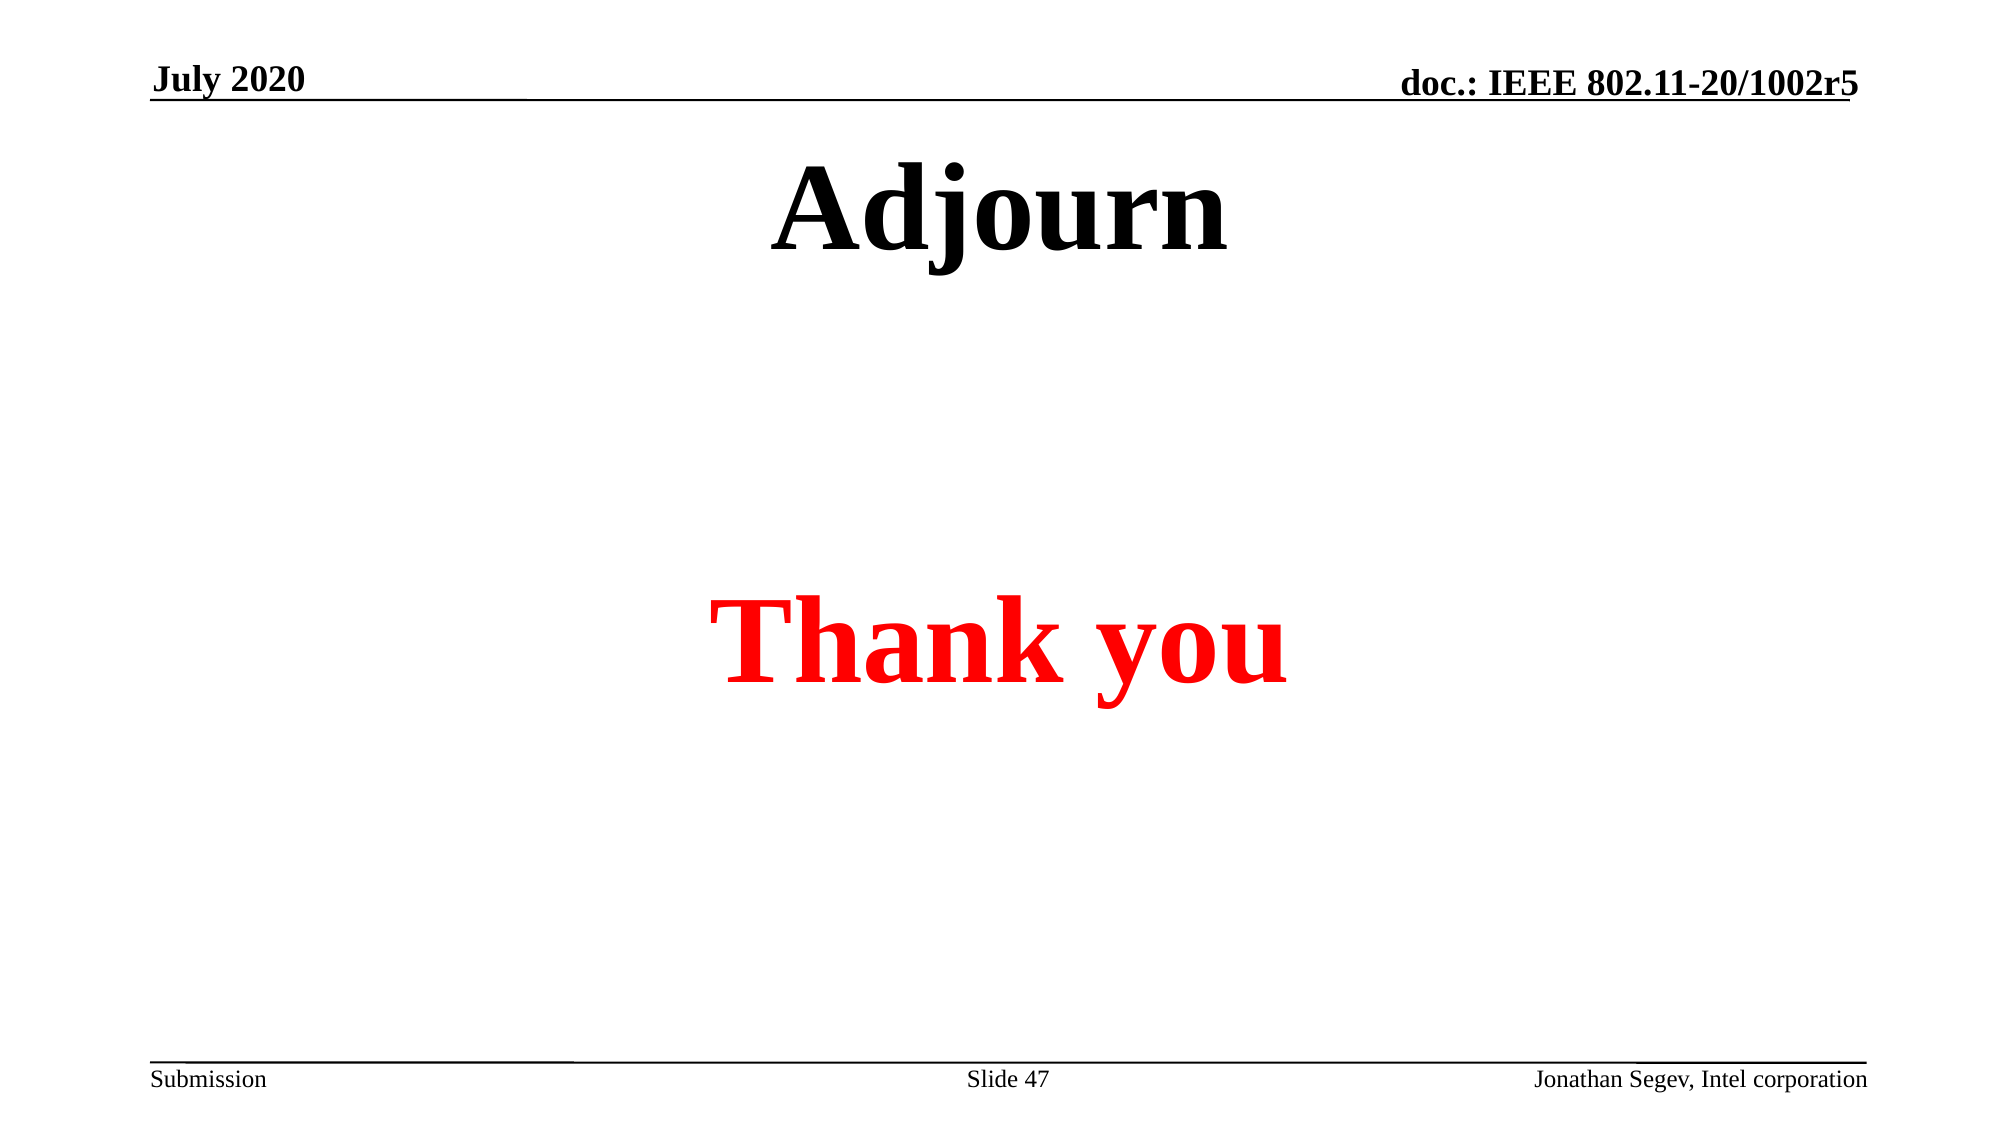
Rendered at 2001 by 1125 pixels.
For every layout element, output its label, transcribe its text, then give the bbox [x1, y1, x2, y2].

list Thank you [149, 324, 1850, 1000]
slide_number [152, 54, 563, 100]
slide_number Slide 47 [950, 1061, 1067, 1123]
title Adjourn [149, 112, 1850, 288]
footer Jonathan Segev, Intel corporation [1171, 1061, 1869, 1093]
